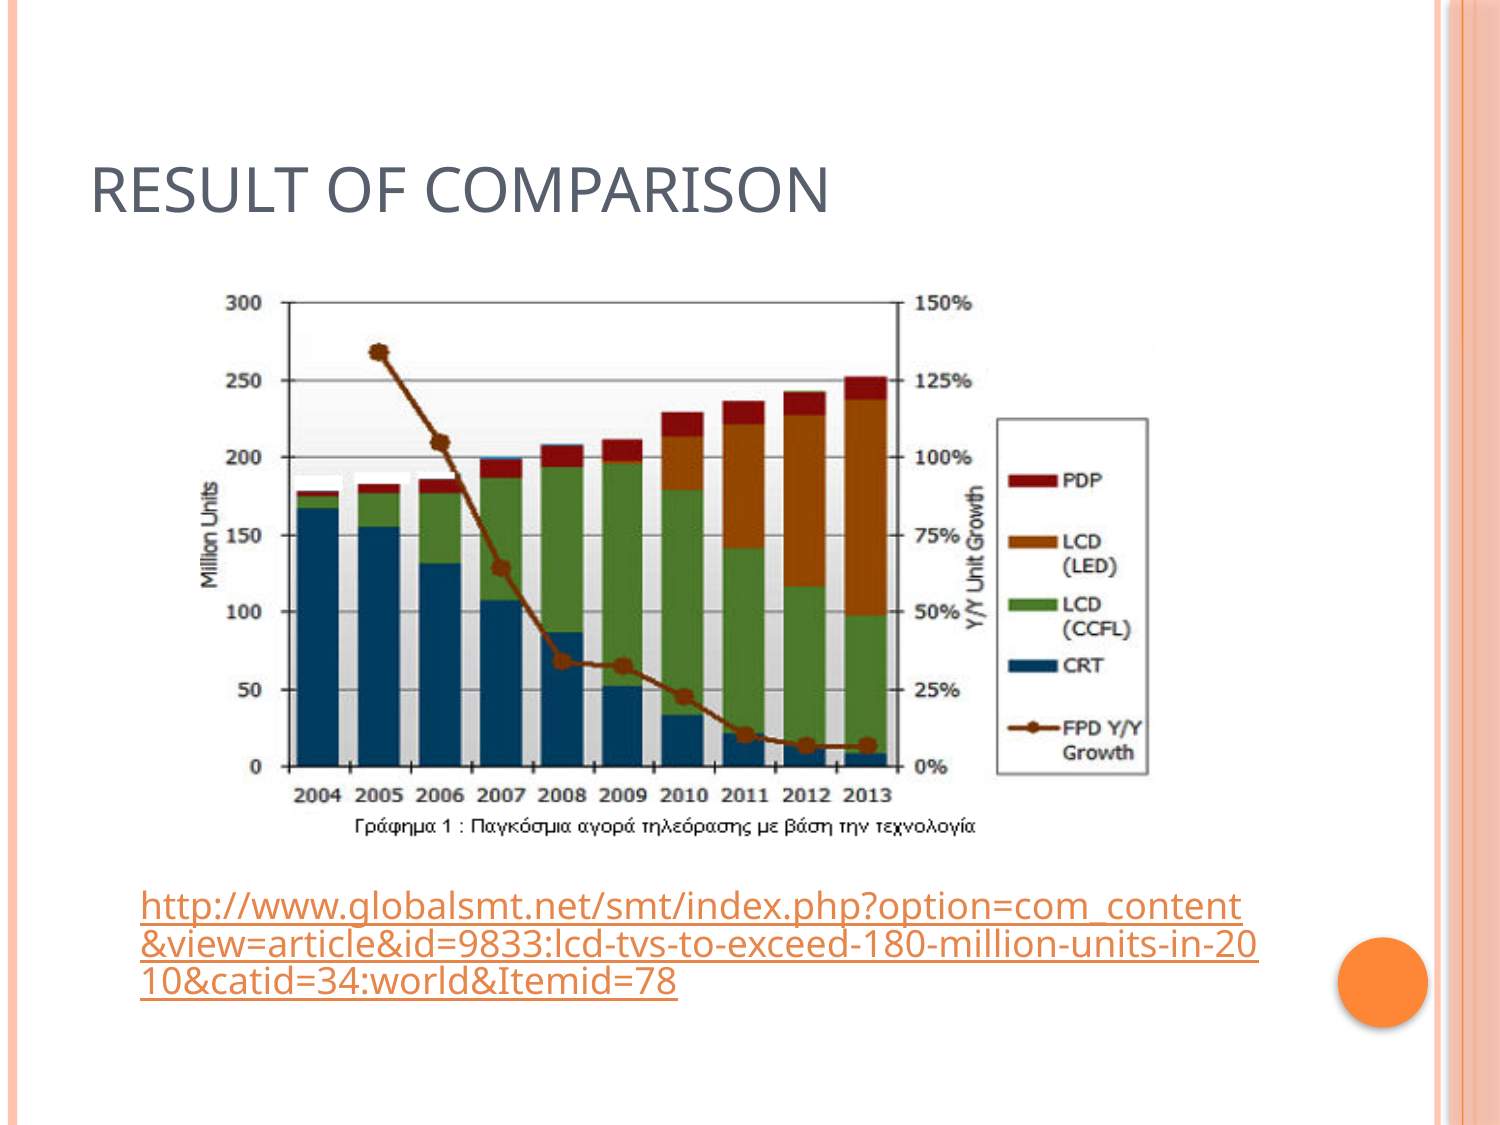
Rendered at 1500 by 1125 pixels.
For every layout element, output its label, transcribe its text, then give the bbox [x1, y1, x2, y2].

text_box http://www.globalsmt.net/smt/index.php?option=com_content&view=article&id=9833:lcd-tvs-to-exceed-180-million-units-in-2010&catid=34:world&Itemid=78 [125, 874, 1275, 941]
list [199, 286, 1163, 838]
title Result of comparison [75, 45, 1300, 233]
